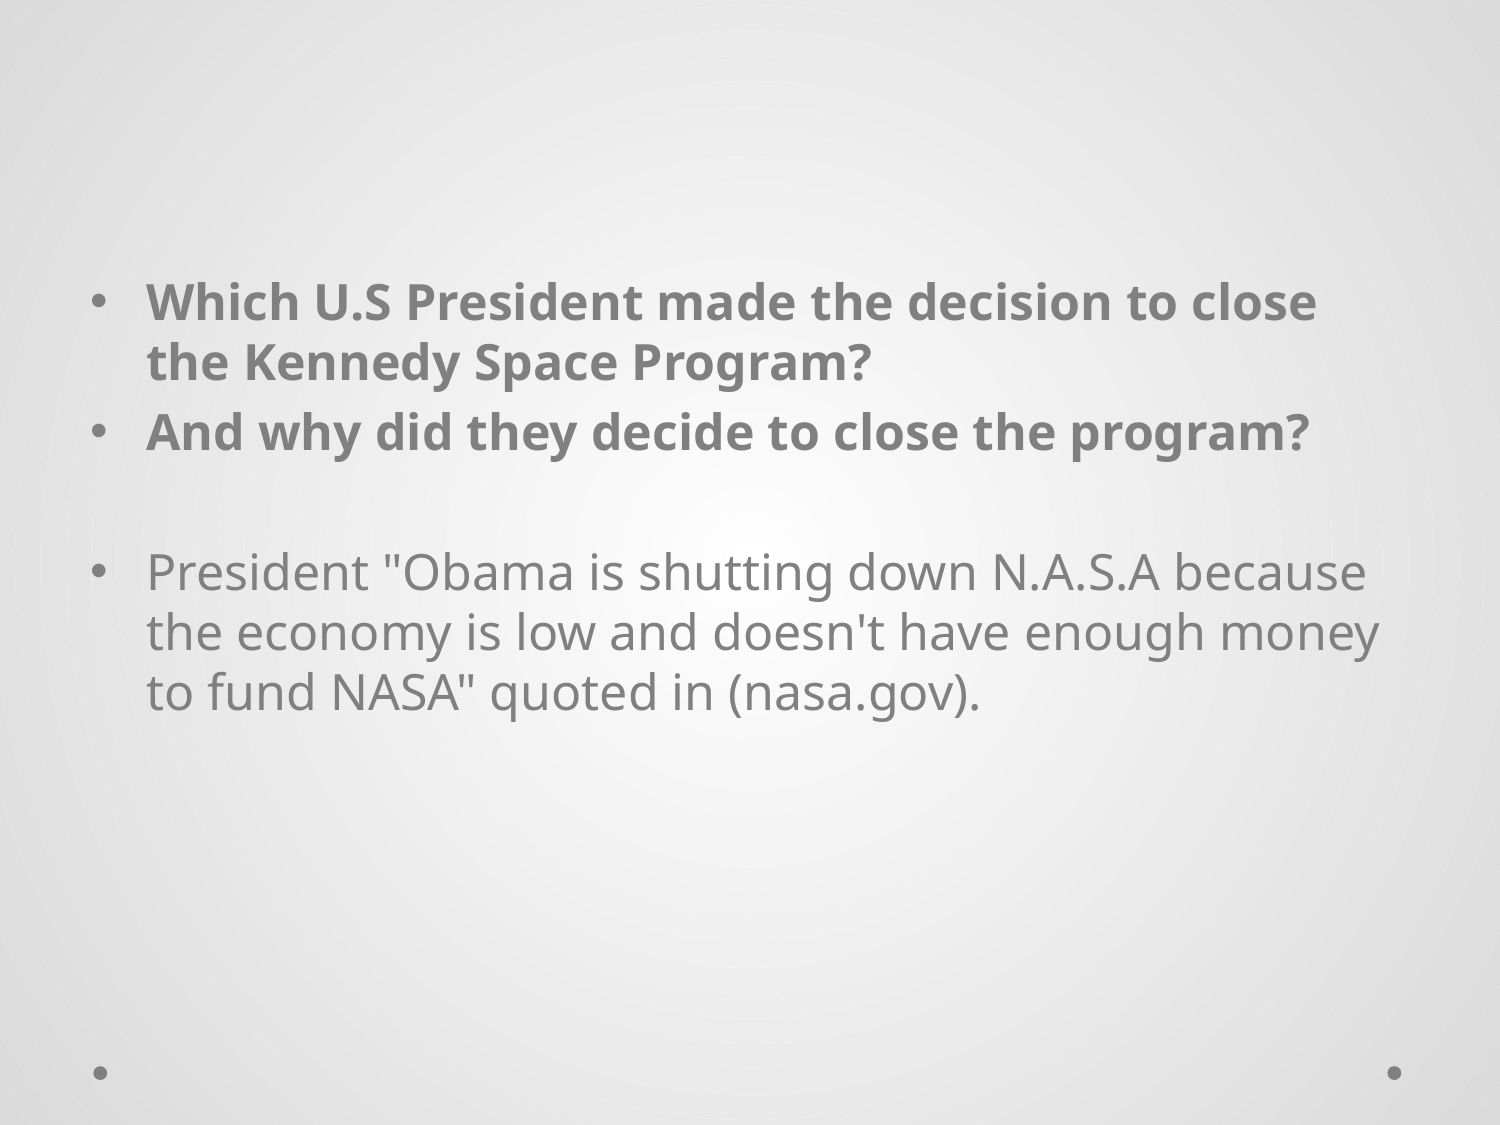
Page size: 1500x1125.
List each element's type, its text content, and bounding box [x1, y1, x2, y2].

list Which U.S President made the decision to close the Kennedy Space Program? And why did they decide to close the program? President "Obama is shutting down N.A.S.A because the economy is low and doesn't have enough money to fund NASA" quoted in (nasa.gov). [75, 262, 1425, 1005]
